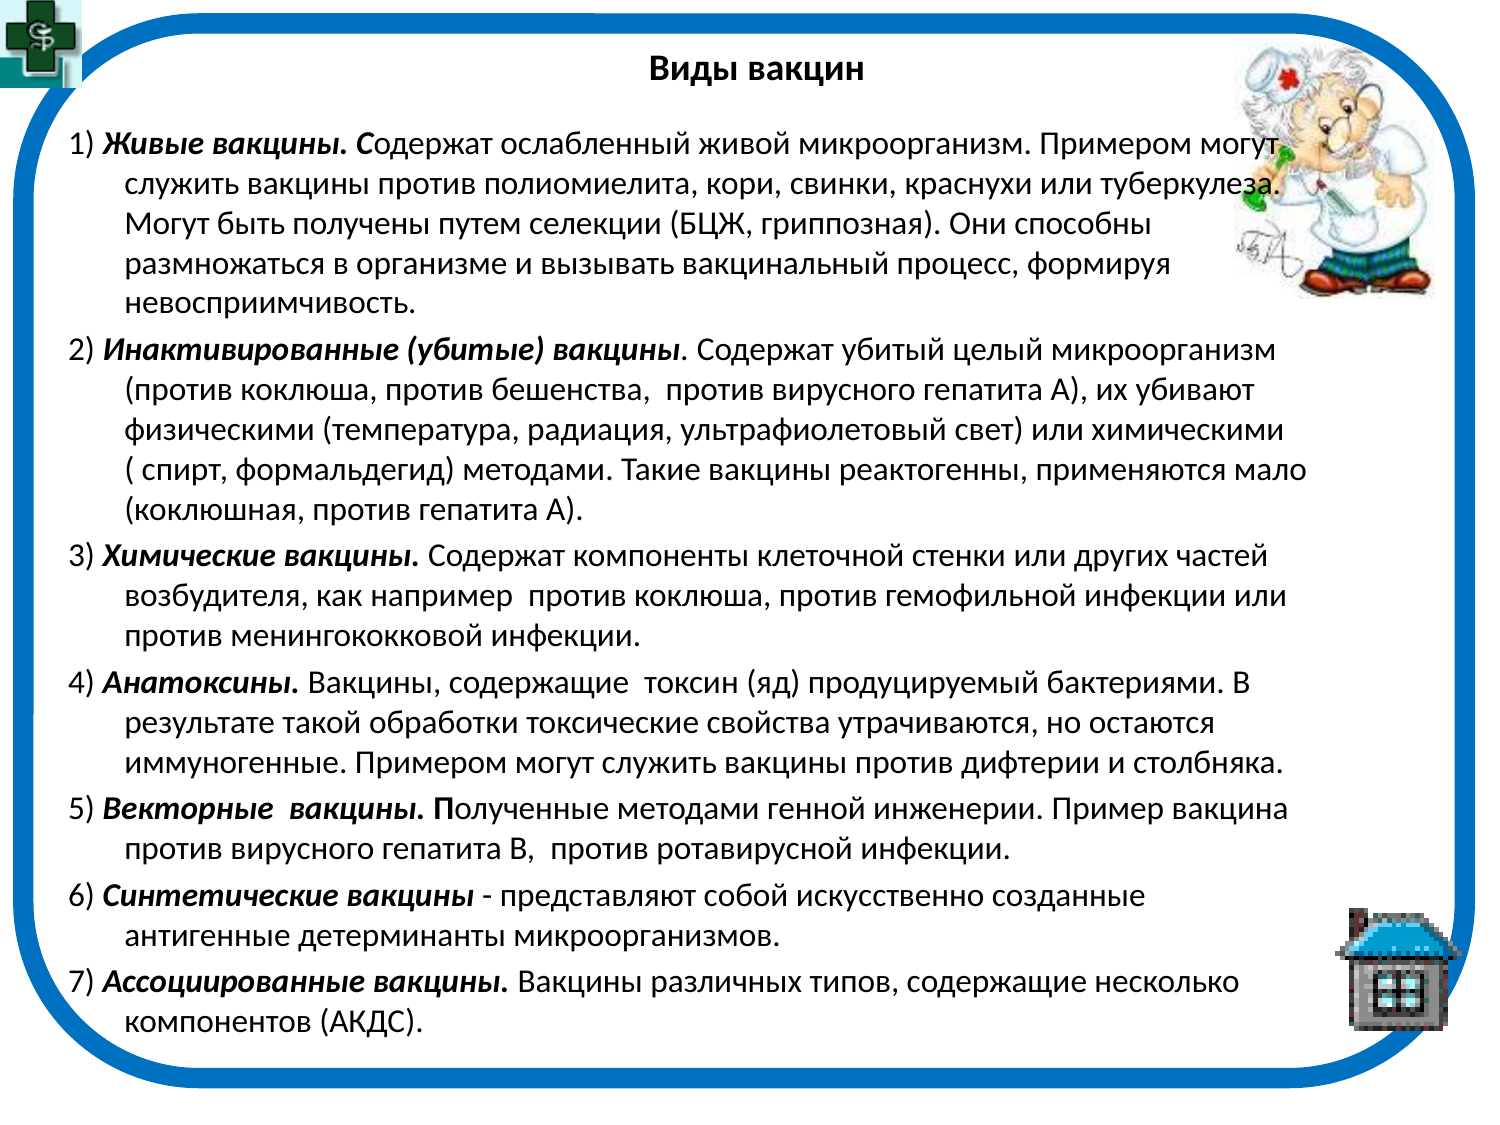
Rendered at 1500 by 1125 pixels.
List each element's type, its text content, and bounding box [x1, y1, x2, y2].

list 1) Живые вакцины. Содержат ослабленный живой микроорганизм. Примером могут служить вакцины против полиомиелита, кори, свинки, краснухи или туберкулеза. Могут быть получены путем селекции (БЦЖ, гриппозная). Они способны размножаться в организме и вызывать вакцинальный процесс, формируя невосприимчивость. 2) Инактивированные (убитые) вакцины. Содержат убитый целый микроорганизм (против коклюша, против бешенства, против вирусного гепатита А), их убивают физическими (температура, радиация, ультрафиолетовый свет) или химическими ( спирт, формальдегид) методами. Такие вакцины реактогенны, применяются мало (коклюшная, против гепатита А). 3) Химические вакцины. Содержат компоненты клеточной стенки или других частей возбудителя, как например против коклюша, против гемофильной инфекции или против менингококковой инфекции. 4) Анатоксины. Вакцины, содержащие токсин (яд) продуцируемый бактериями. В результате такой обработки токсические свойства утрачиваются, но остаются иммуногенные. Примером могут служить вакцины против дифтерии и столбняка. 5) Векторные вакцины. Полученные методами генной инженерии. Пример вакцина против вирусного гепатита B, против ротавирусной инфекции. 6) Синтетические вакцины - представляют собой искусственно созданные антигенные детерминанты микроорганизмов. 7) Ассоциированные вакцины. Вакцины различных типов, содержащие несколько компонентов (АКДС). [52, 113, 1330, 1059]
title Виды вакцин [81, 34, 1433, 96]
picture [1234, 96, 1435, 299]
picture [1288, 843, 1500, 1055]
picture [0, 0, 82, 88]
